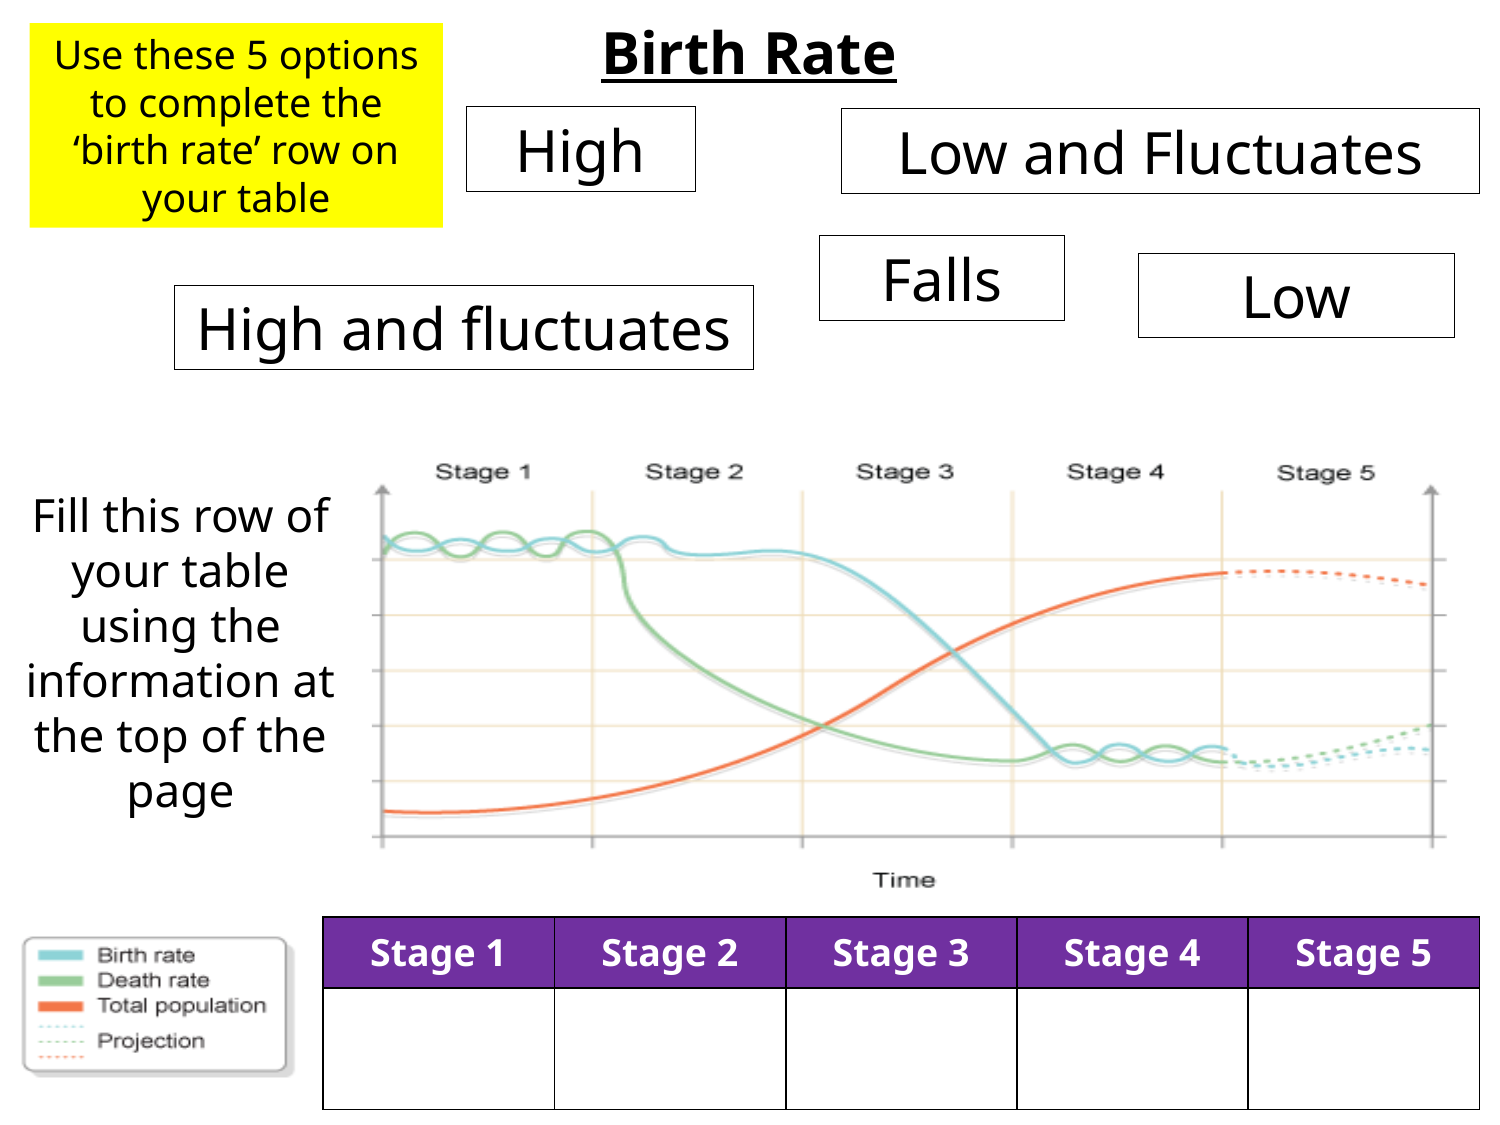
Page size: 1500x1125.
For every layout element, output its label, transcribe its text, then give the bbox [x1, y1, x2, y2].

picture [371, 444, 1448, 898]
text_box High and fluctuates [174, 285, 754, 370]
text_box Birth Rate [0, 8, 1498, 94]
table_header Stage 4 [1018, 918, 1247, 987]
table_header Stage 3 [787, 918, 1016, 987]
table_header Stage 1 [324, 918, 554, 987]
table_cell [1249, 989, 1479, 1109]
table_cell [555, 989, 785, 1109]
table_header Stage 5 [1249, 918, 1479, 987]
text_box Falls [819, 235, 1065, 321]
picture [8, 916, 308, 1097]
text_box Low [1138, 253, 1455, 338]
text_box High [466, 106, 696, 192]
table_cell [1018, 989, 1247, 1109]
text_box Low and Fluctuates [841, 108, 1480, 194]
text_box Fill this row of your table using the information at the top of the page [0, 479, 361, 825]
table_header Stage 2 [555, 918, 785, 987]
table_cell [787, 989, 1016, 1109]
table_cell [324, 989, 554, 1109]
text_box Use these 5 options to complete the ‘birth rate’ row on your table [29, 23, 443, 228]
